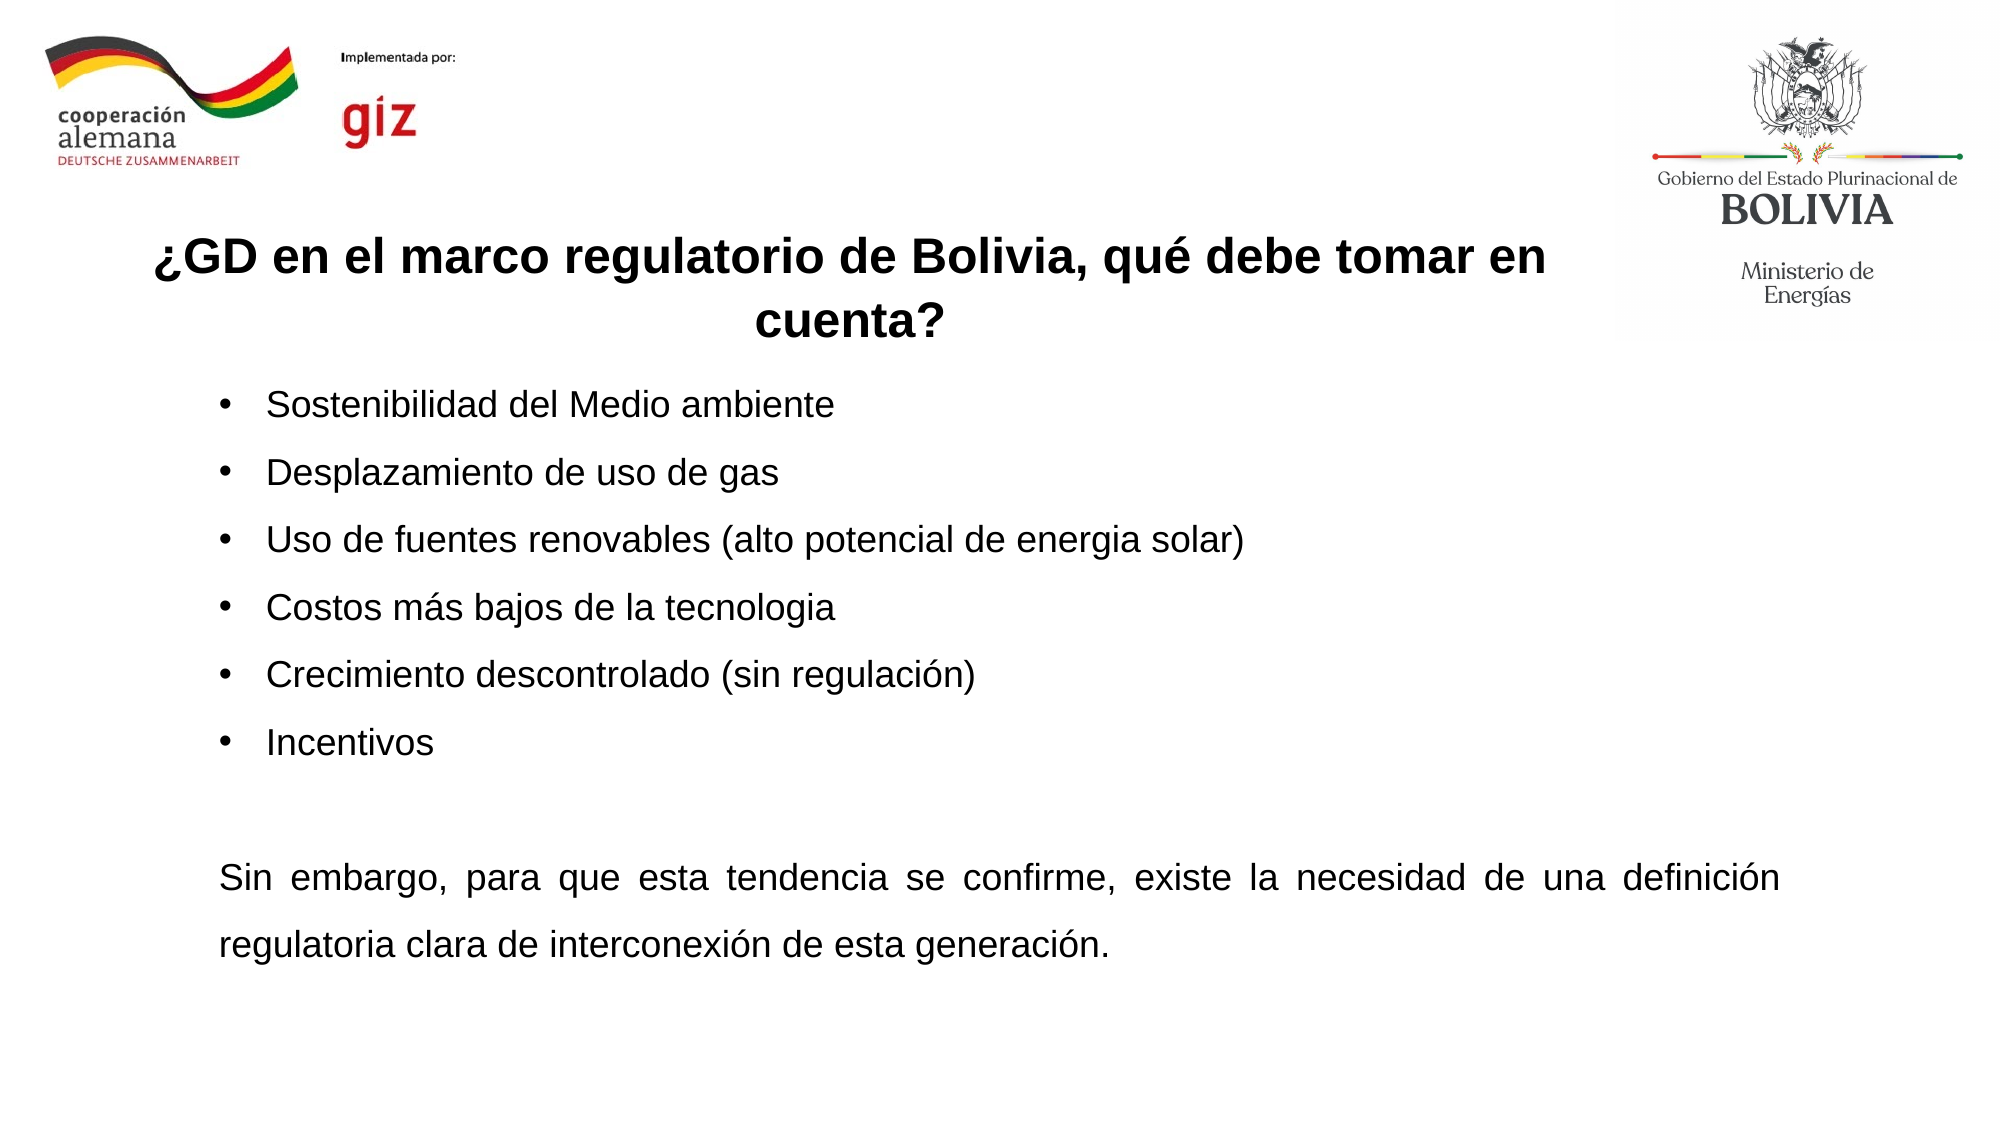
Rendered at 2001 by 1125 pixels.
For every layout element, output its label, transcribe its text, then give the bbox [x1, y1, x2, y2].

text_box Sostenibilidad del Medio ambiente Desplazamiento de uso de gas Uso de fuentes renovables (alto potencial de energia solar) Costos más bajos de la tecnologia Crecimiento descontrolado (sin regulación) Incentivos Sin embargo, para que esta tendencia se confirme, existe la necesidad de una definición regulatoria clara de interconexión de esta generación. [204, 350, 1796, 1082]
text_box ¿GD en el marco regulatorio de Bolivia, qué debe tomar en cuenta? [40, 212, 1624, 355]
text_box [249, 580, 1842, 663]
picture [16, 0, 483, 199]
picture [1615, 0, 2000, 341]
